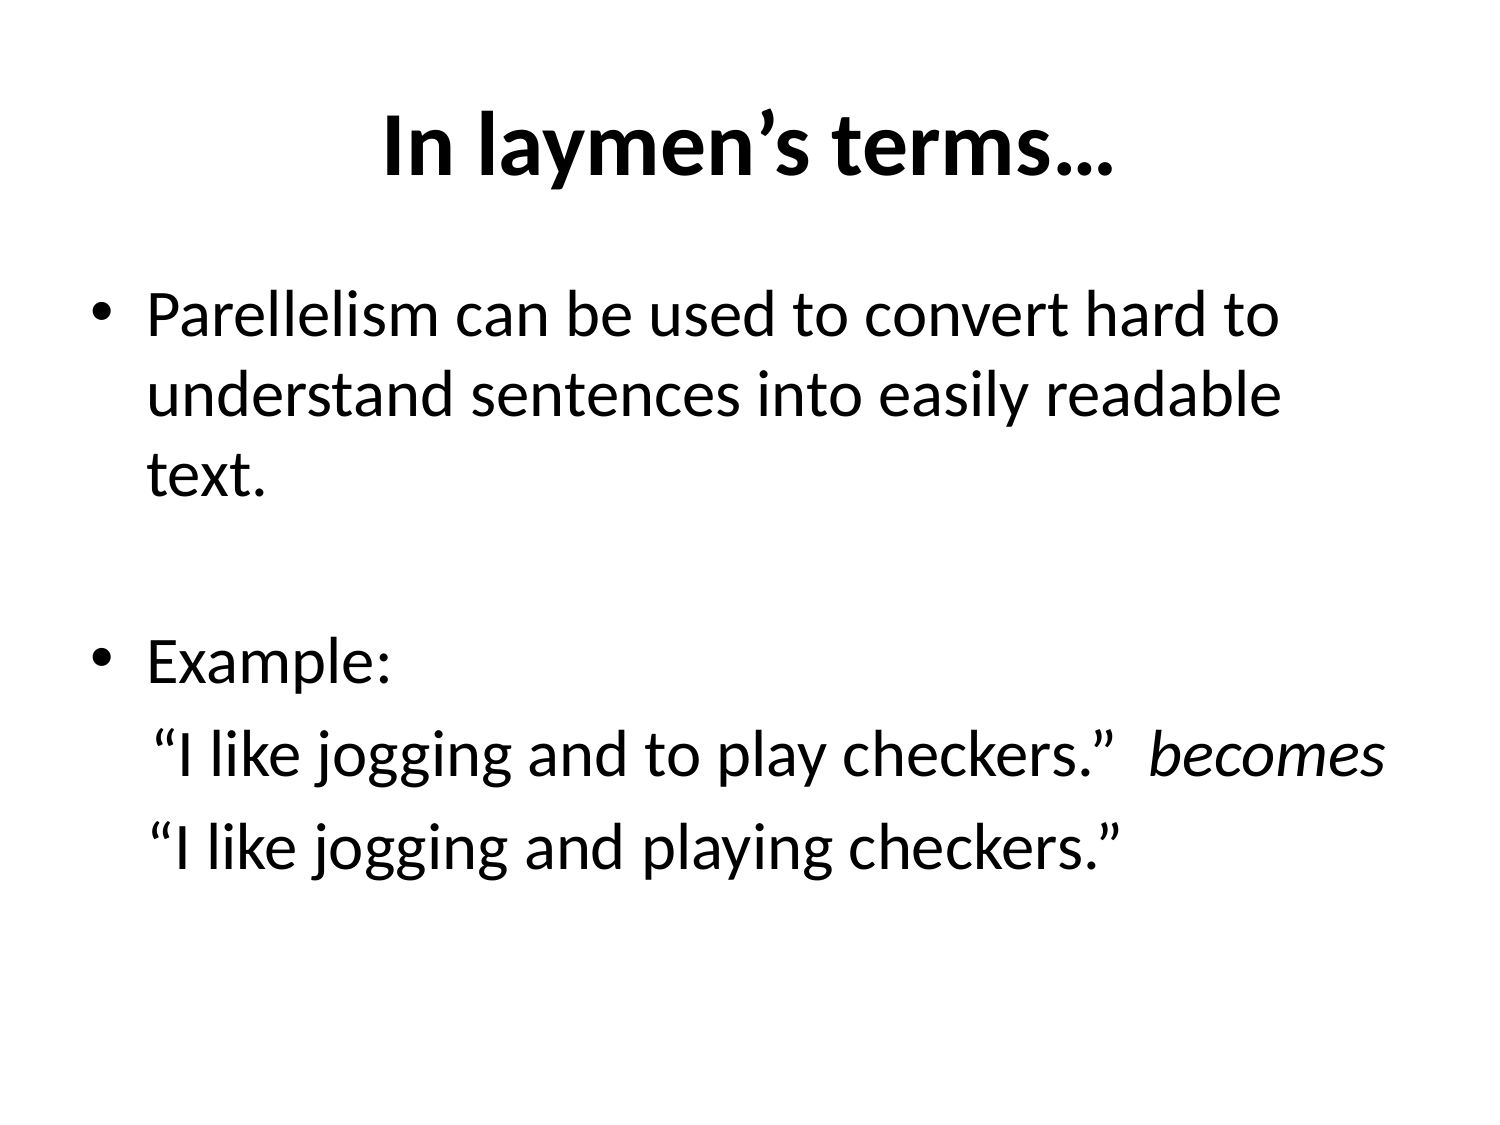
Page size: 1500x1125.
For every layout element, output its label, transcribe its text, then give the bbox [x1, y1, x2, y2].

title In laymen’s terms… [74, 44, 1426, 233]
list Parellelism can be used to convert hard to understand sentences into easily readable text. Example: “I like jogging and to play checkers.” becomes “I like jogging and playing checkers.” [74, 262, 1426, 1006]
